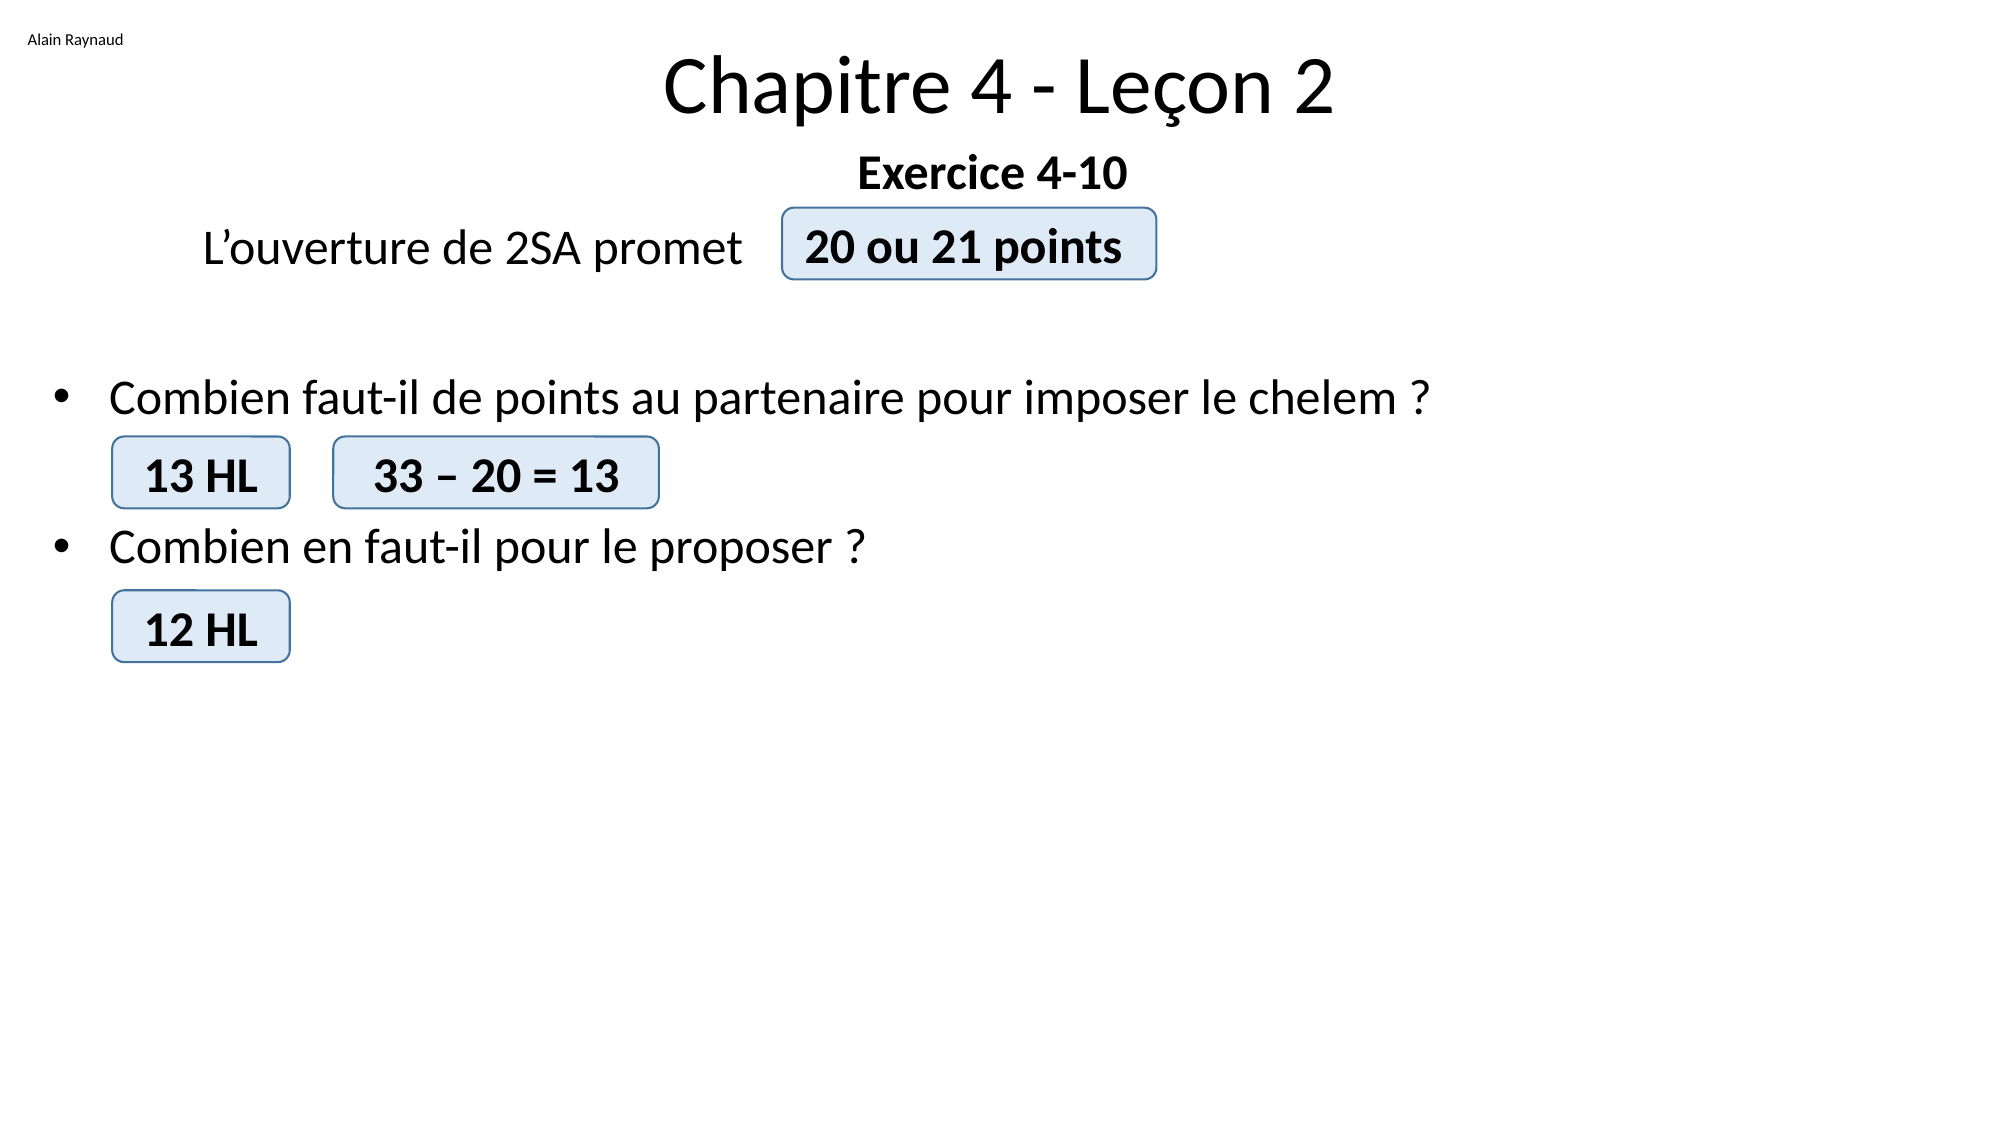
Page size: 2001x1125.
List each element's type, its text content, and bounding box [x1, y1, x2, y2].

subtitle Exercice 4-10 L’ouverture de 2SA promet Combien faut-il de points au partenaire pour imposer le chelem ? Combien en faut-il pour le proposer ? [37, 139, 1948, 1088]
text_box 13 HL [111, 435, 291, 510]
title Chapitre 4 - Leçon 2 [249, 38, 1750, 139]
text_box 20 ou 21 points [780, 206, 1158, 281]
text_box 33 – 20 = 13 [332, 435, 660, 510]
text_box Alain Raynaud [12, 21, 147, 57]
text_box 12 HL [111, 589, 291, 664]
